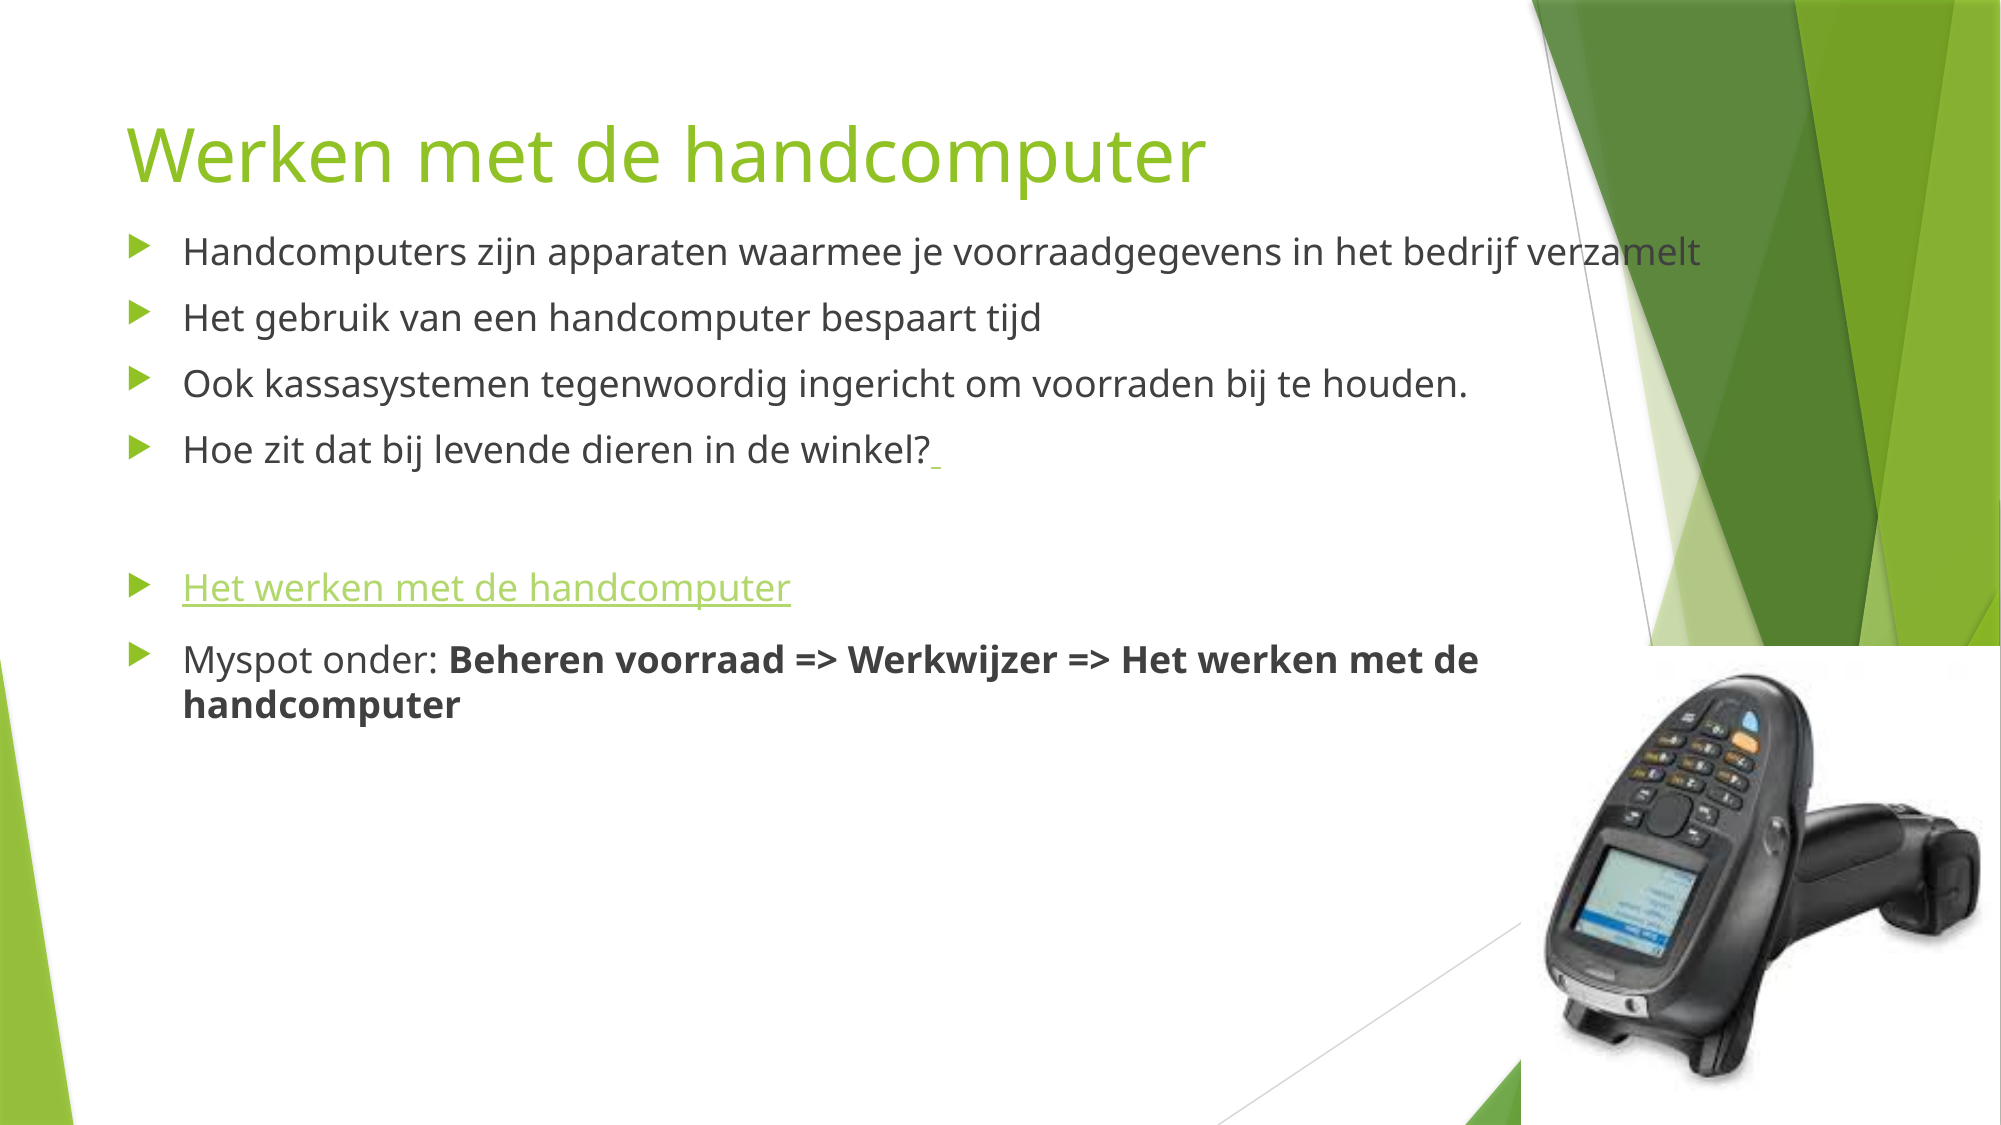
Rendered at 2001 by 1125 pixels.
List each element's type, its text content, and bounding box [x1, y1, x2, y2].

title Werken met de handcomputer [111, 99, 1522, 220]
picture [1520, 645, 2000, 1125]
list Handcomputers zijn apparaten waarmee je voorraadgegevens in het bedrijf verzamelt Het gebruik van een handcomputer bespaart tijd Ook kassasystemen tegenwoordig ingericht om voorraden bij te houden. Hoe zit dat bij levende dieren in de winkel? Het werken met de handcomputer Myspot onder: Beheren voorraad => Werkwijzer => Het werken met de handcomputer [111, 220, 1718, 858]
